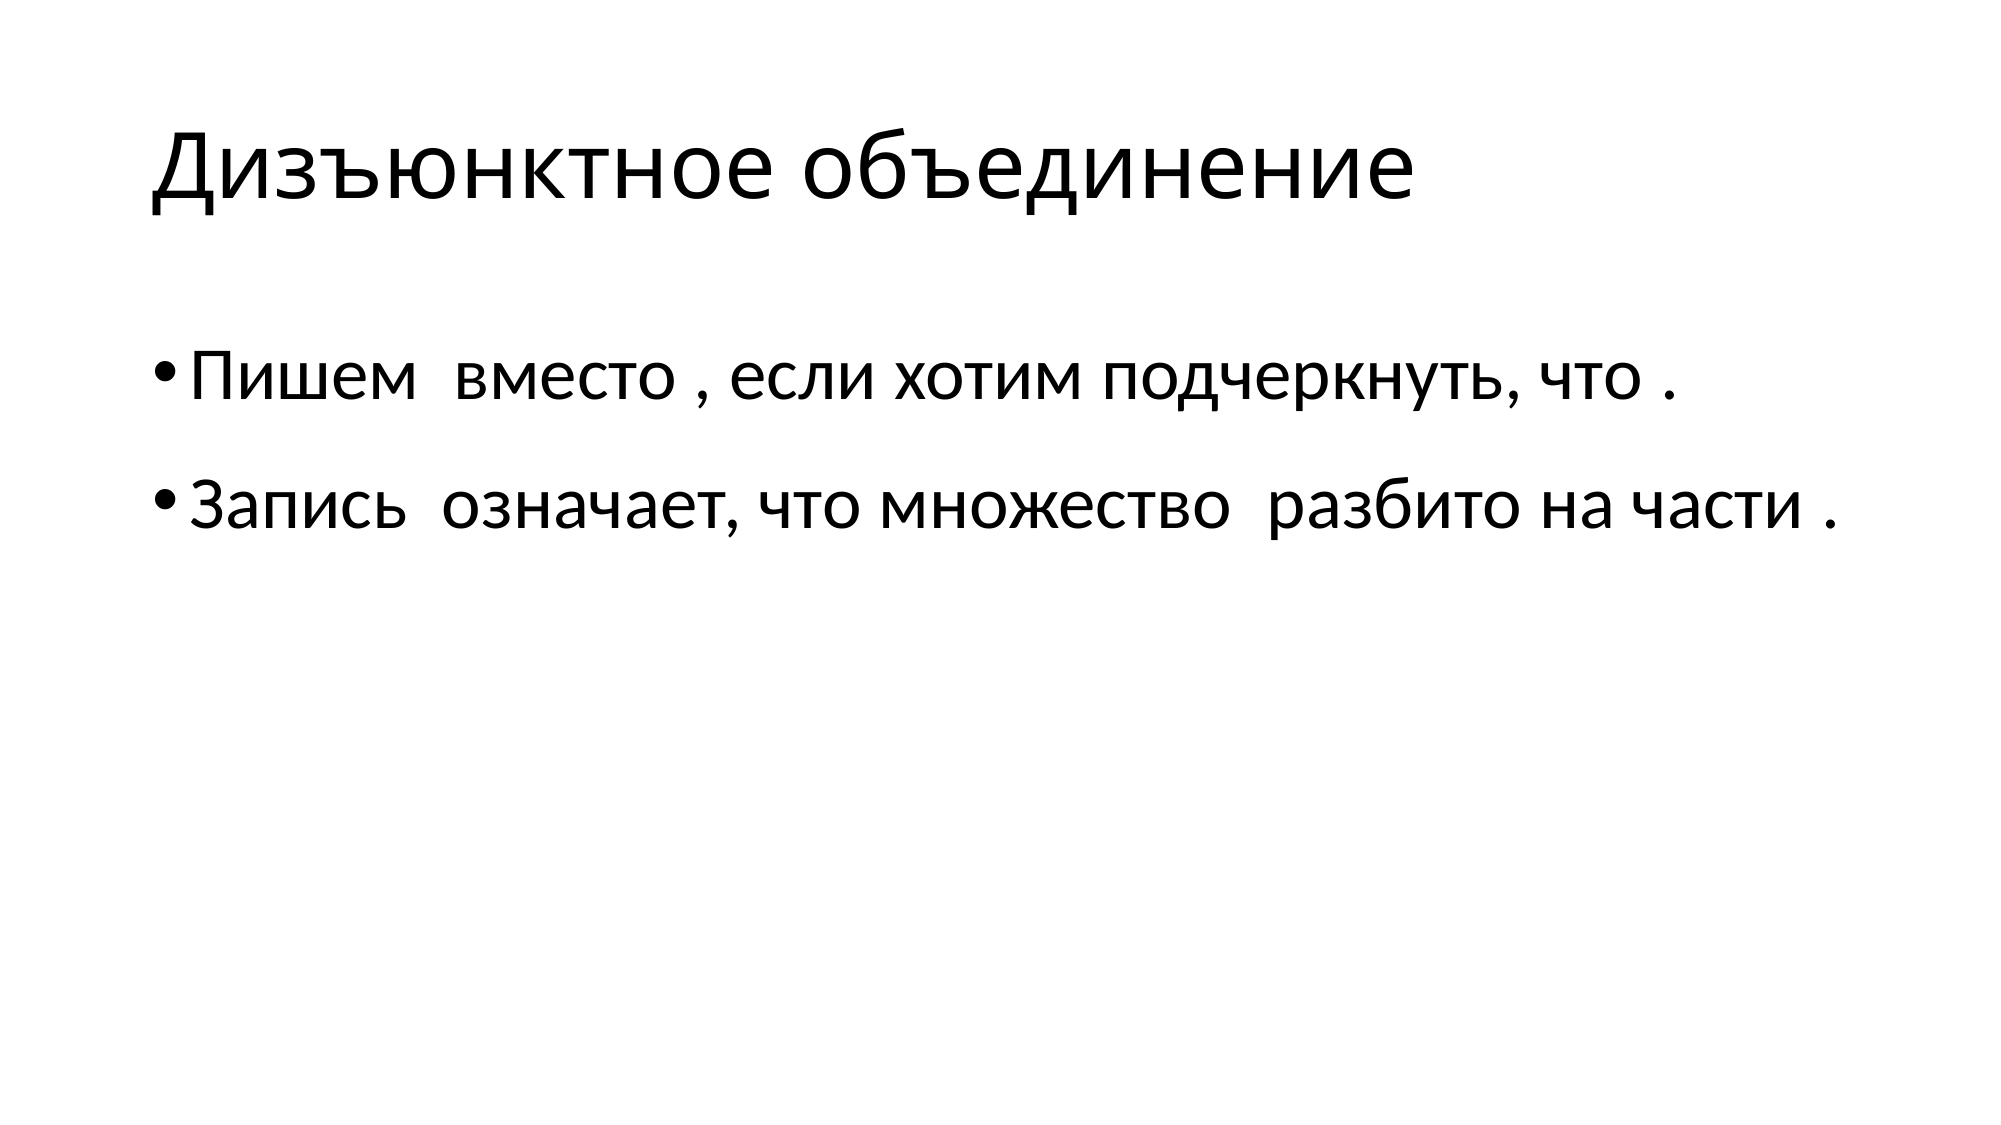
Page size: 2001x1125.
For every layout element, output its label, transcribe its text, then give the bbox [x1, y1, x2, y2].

title Дизъюнктное объединение [137, 59, 1863, 278]
